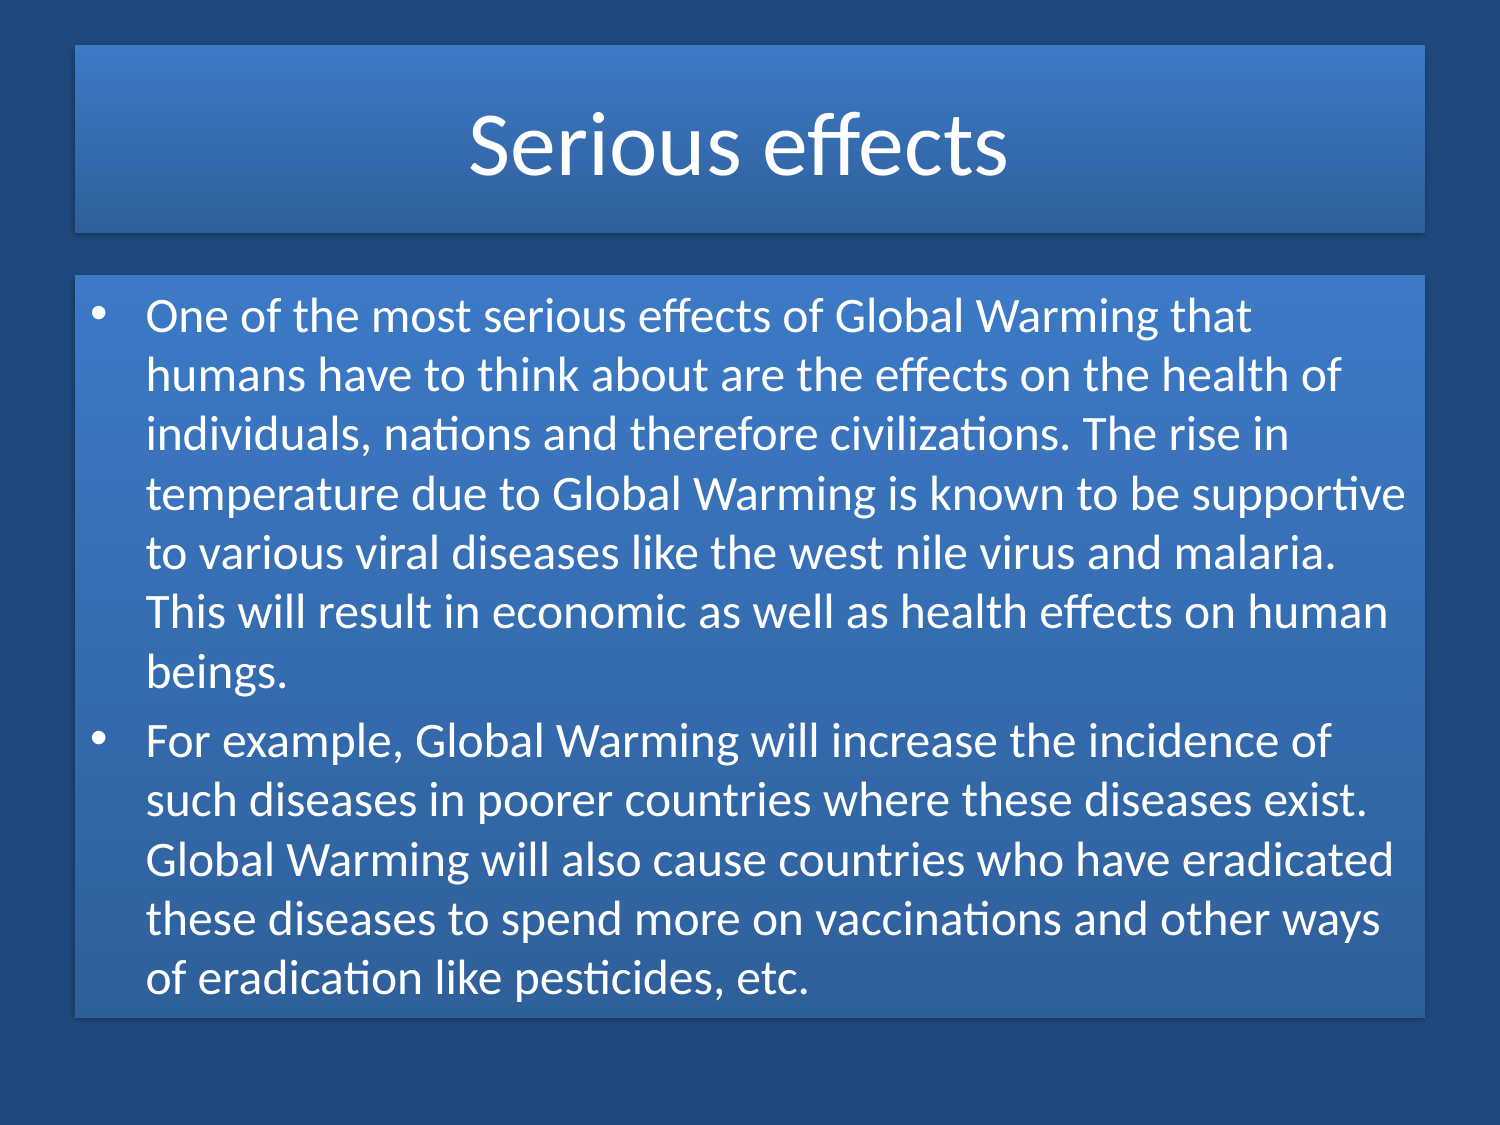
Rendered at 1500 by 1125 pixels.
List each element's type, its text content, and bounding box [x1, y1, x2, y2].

title Serious effects [75, 45, 1425, 233]
list One of the most serious effects of Global Warming that humans have to think about are the effects on the health of individuals, nations and therefore civilizations. The rise in temperature due to Global Warming is known to be supportive to various viral diseases like the west nile virus and malaria. This will result in economic as well as health effects on human beings. For example, Global Warming will increase the incidence of such diseases in poorer countries where these diseases exist. Global Warming will also cause countries who have eradicated these diseases to spend more on vaccinations and other ways of eradication like pesticides, etc. [75, 275, 1425, 1018]
